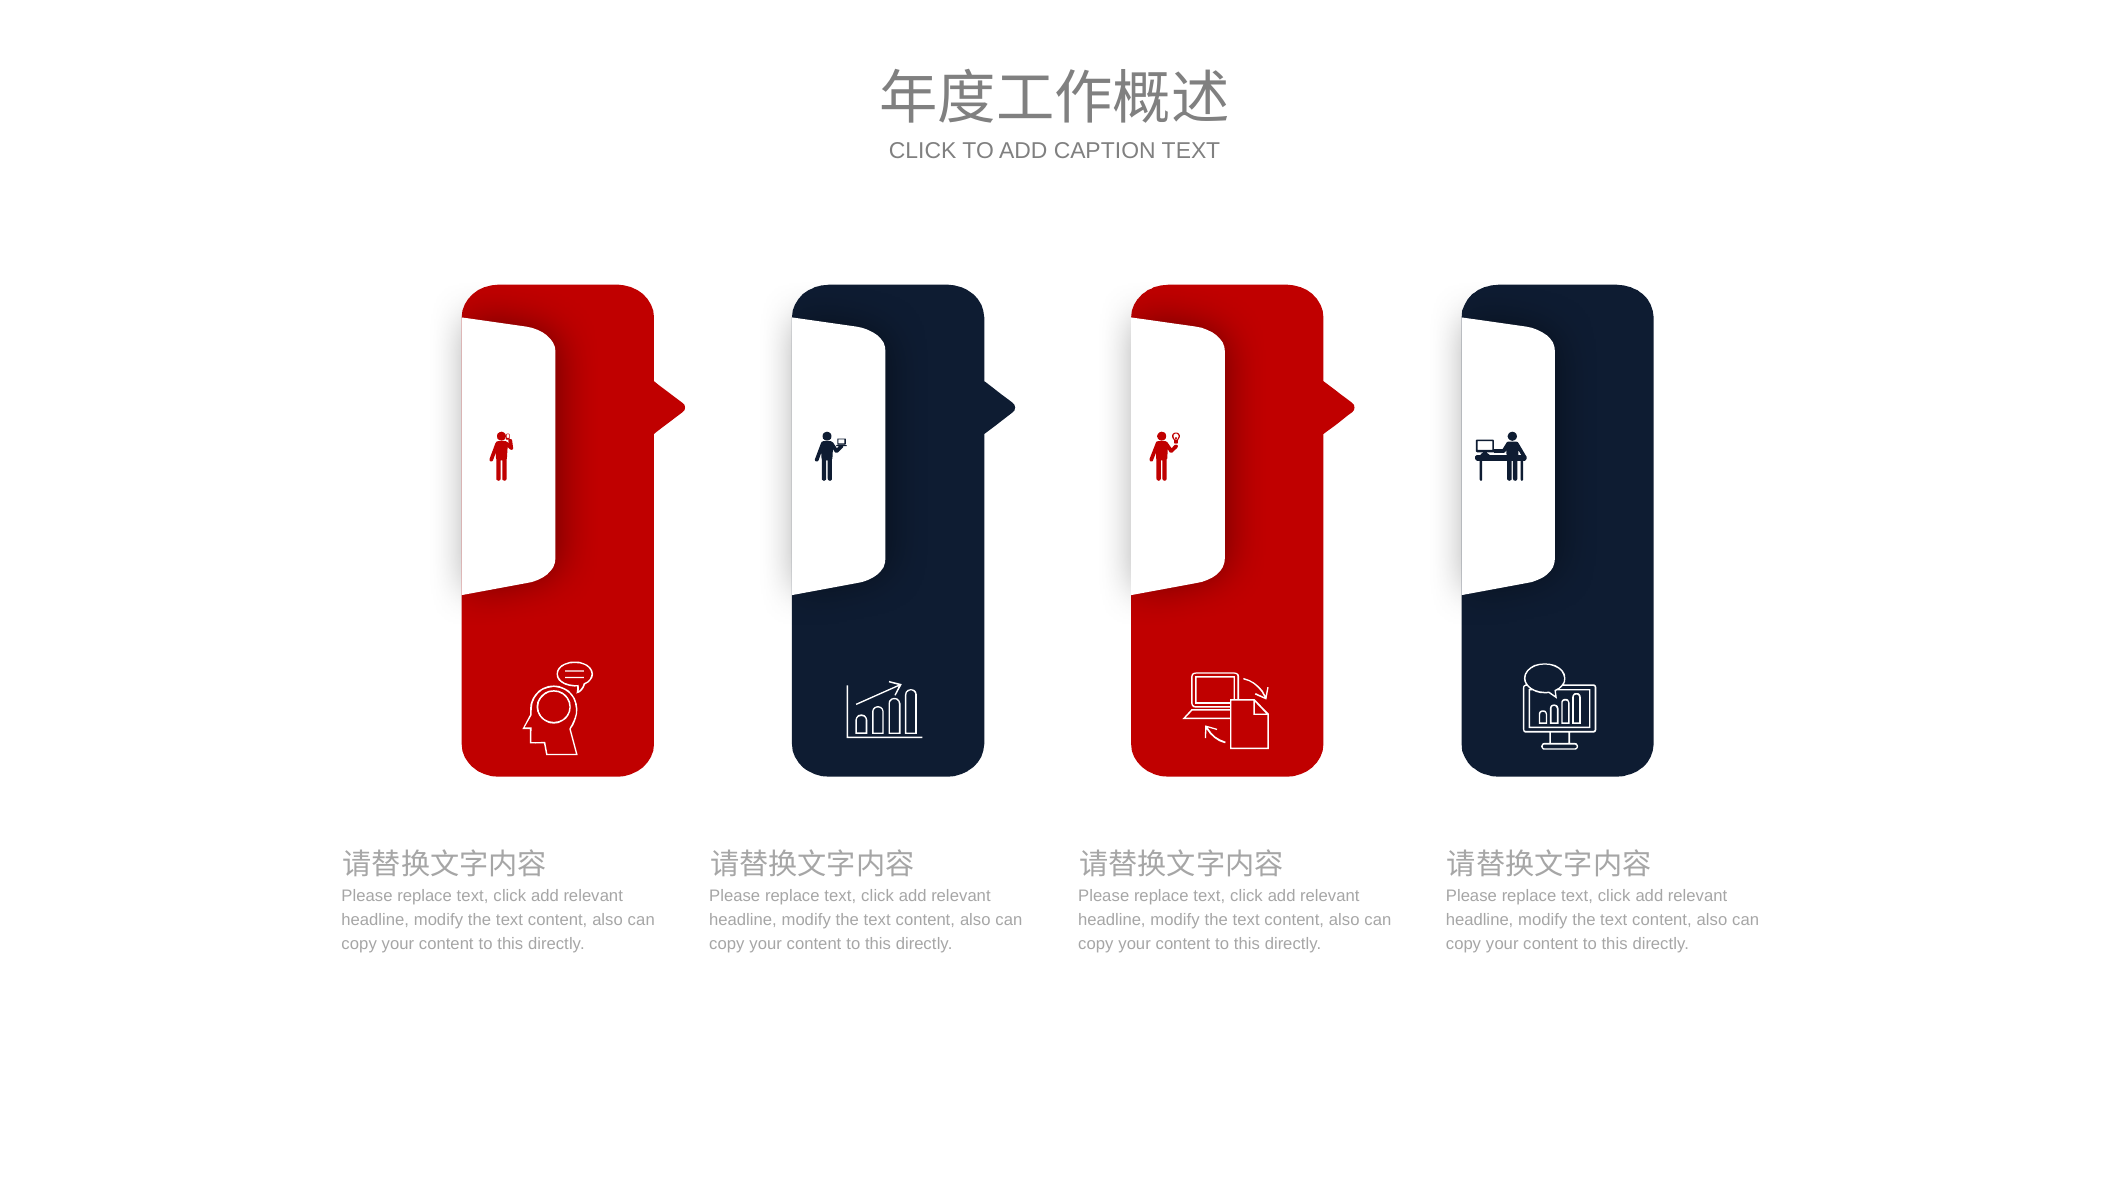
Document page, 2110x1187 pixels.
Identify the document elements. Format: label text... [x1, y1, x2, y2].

text_box [1131, 284, 1355, 661]
text_box Please replace text, click add relevant headline, modify the text content, also can copy your content to this directly. [1063, 873, 1414, 960]
text_box 年度工作概述 [865, 60, 1245, 131]
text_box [522, 661, 1597, 756]
text_box CLICK TO ADD CAPTION TEXT [865, 135, 1245, 163]
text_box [1131, 317, 1225, 596]
text_box Please replace text, click add relevant headline, modify the text content, also can copy your content to this directly. [1431, 873, 1782, 960]
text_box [1461, 317, 1555, 596]
text_box 请替换文字内容 [1432, 831, 1667, 888]
text_box 请替换文字内容 [695, 831, 930, 888]
text_box [1461, 284, 1654, 777]
text_box [461, 284, 686, 777]
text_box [791, 317, 886, 596]
text_box 请替换文字内容 [1064, 831, 1299, 888]
text_box Please replace text, click add relevant headline, modify the text content, also can copy your content to this directly. [326, 873, 677, 960]
text_box [791, 284, 1016, 661]
text_box [794, 756, 982, 777]
text_box [1133, 756, 1321, 777]
text_box 请替换文字内容 [327, 831, 563, 888]
text_box Please replace text, click add relevant headline, modify the text content, also can copy your content to this directly. [694, 873, 1045, 960]
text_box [461, 317, 556, 596]
